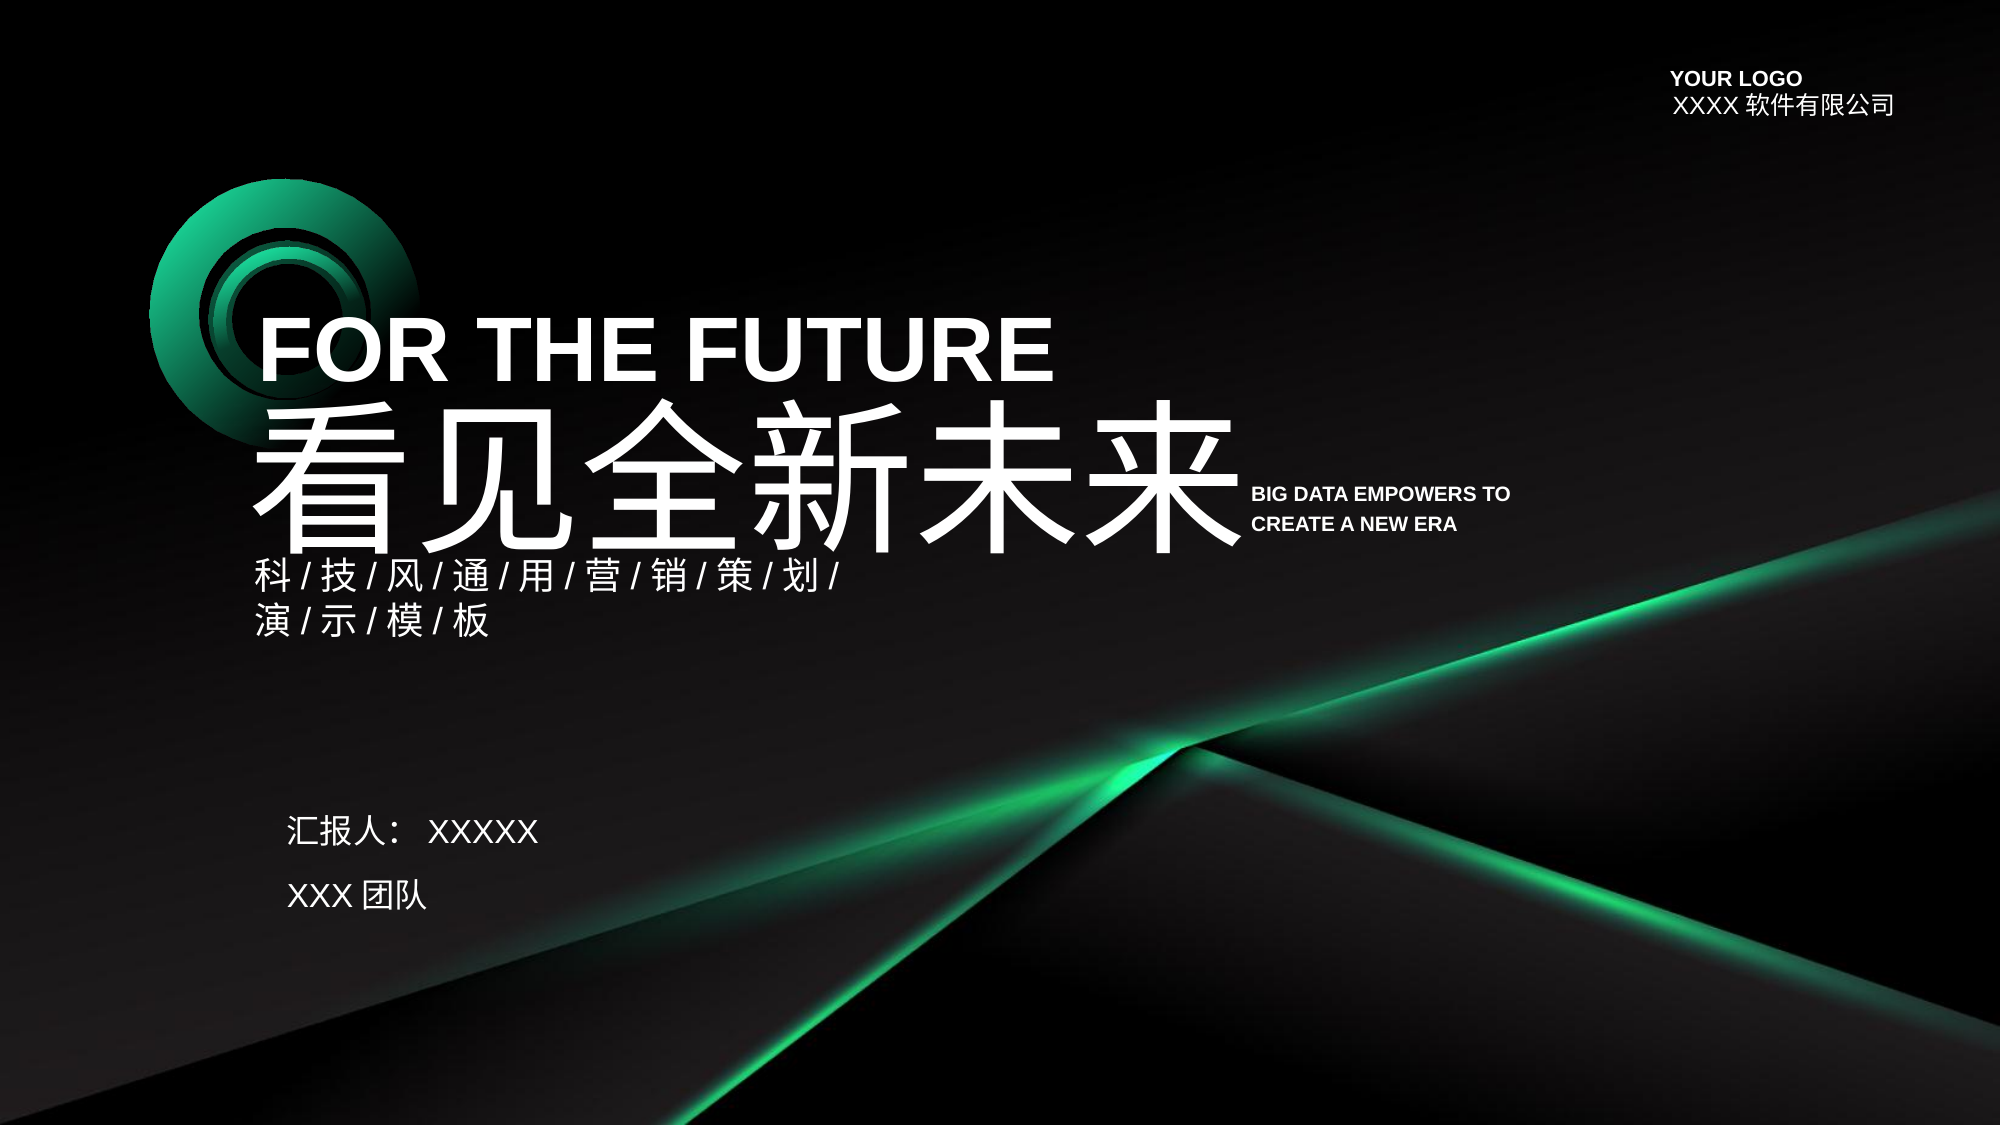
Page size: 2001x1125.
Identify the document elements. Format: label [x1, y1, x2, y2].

text_box [149, 178, 420, 449]
picture [0, 0, 2000, 1125]
text_box [1654, 57, 2000, 128]
